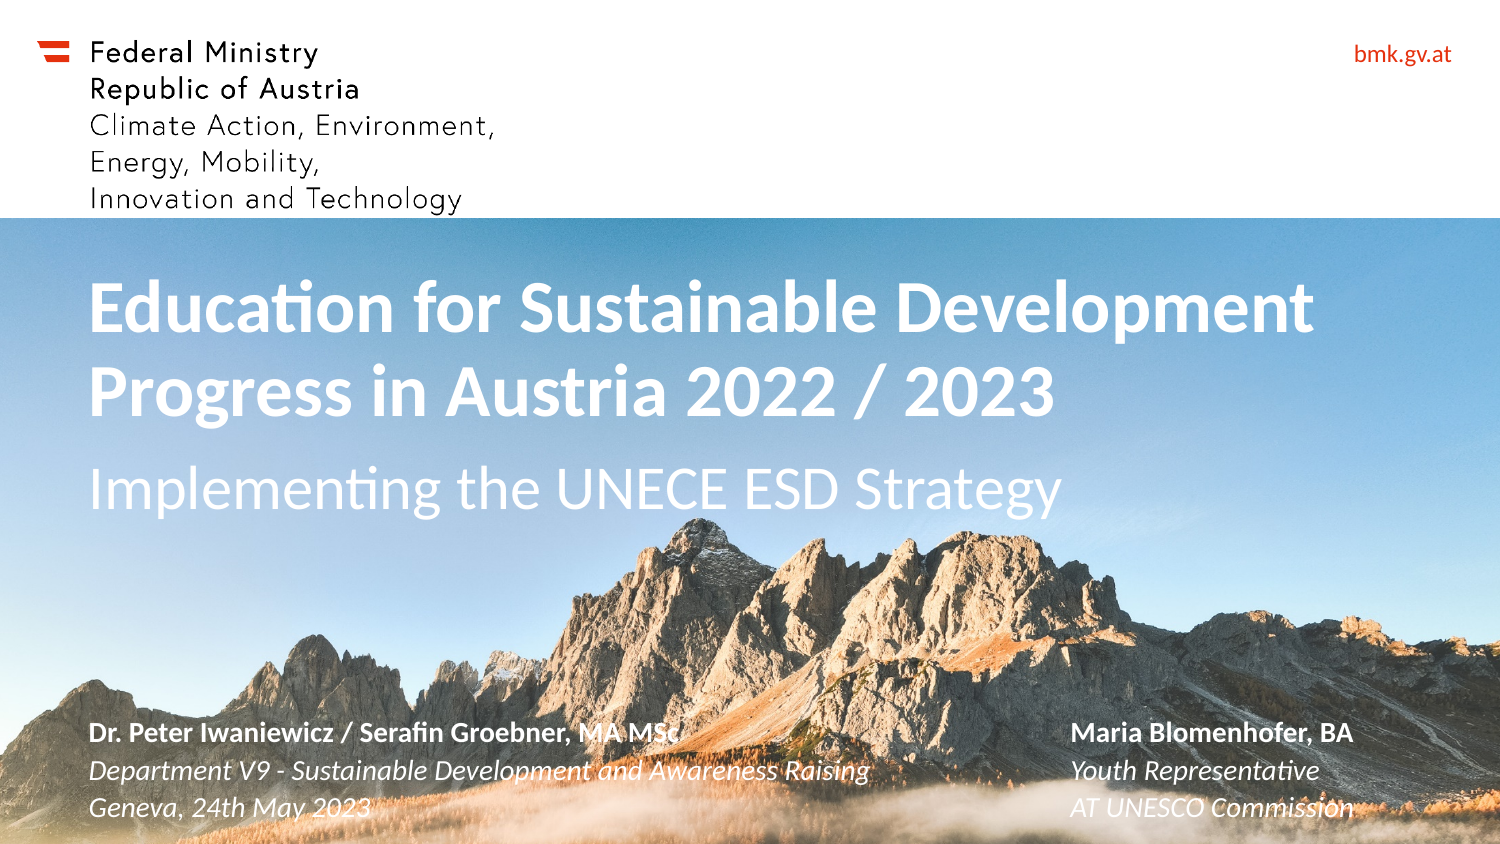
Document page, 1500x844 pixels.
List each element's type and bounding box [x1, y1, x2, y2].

picture [37, 34, 534, 216]
picture [0, 218, 1500, 844]
